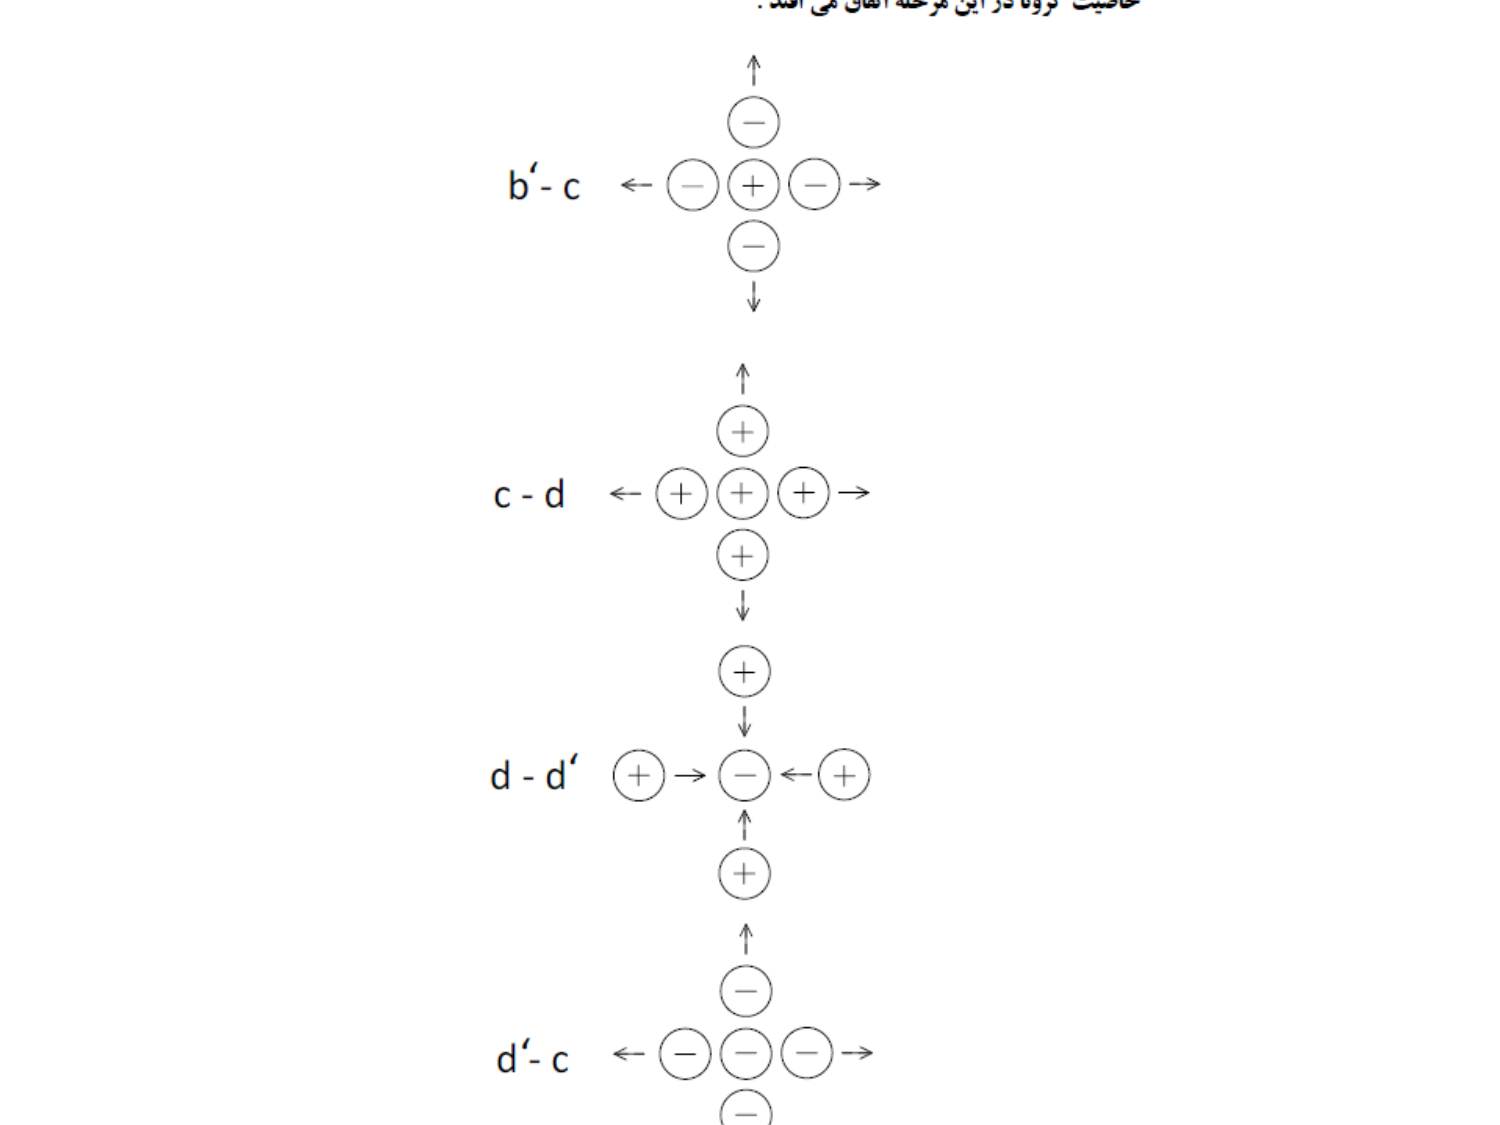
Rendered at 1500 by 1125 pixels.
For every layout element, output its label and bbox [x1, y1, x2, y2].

picture [341, 0, 1159, 1125]
